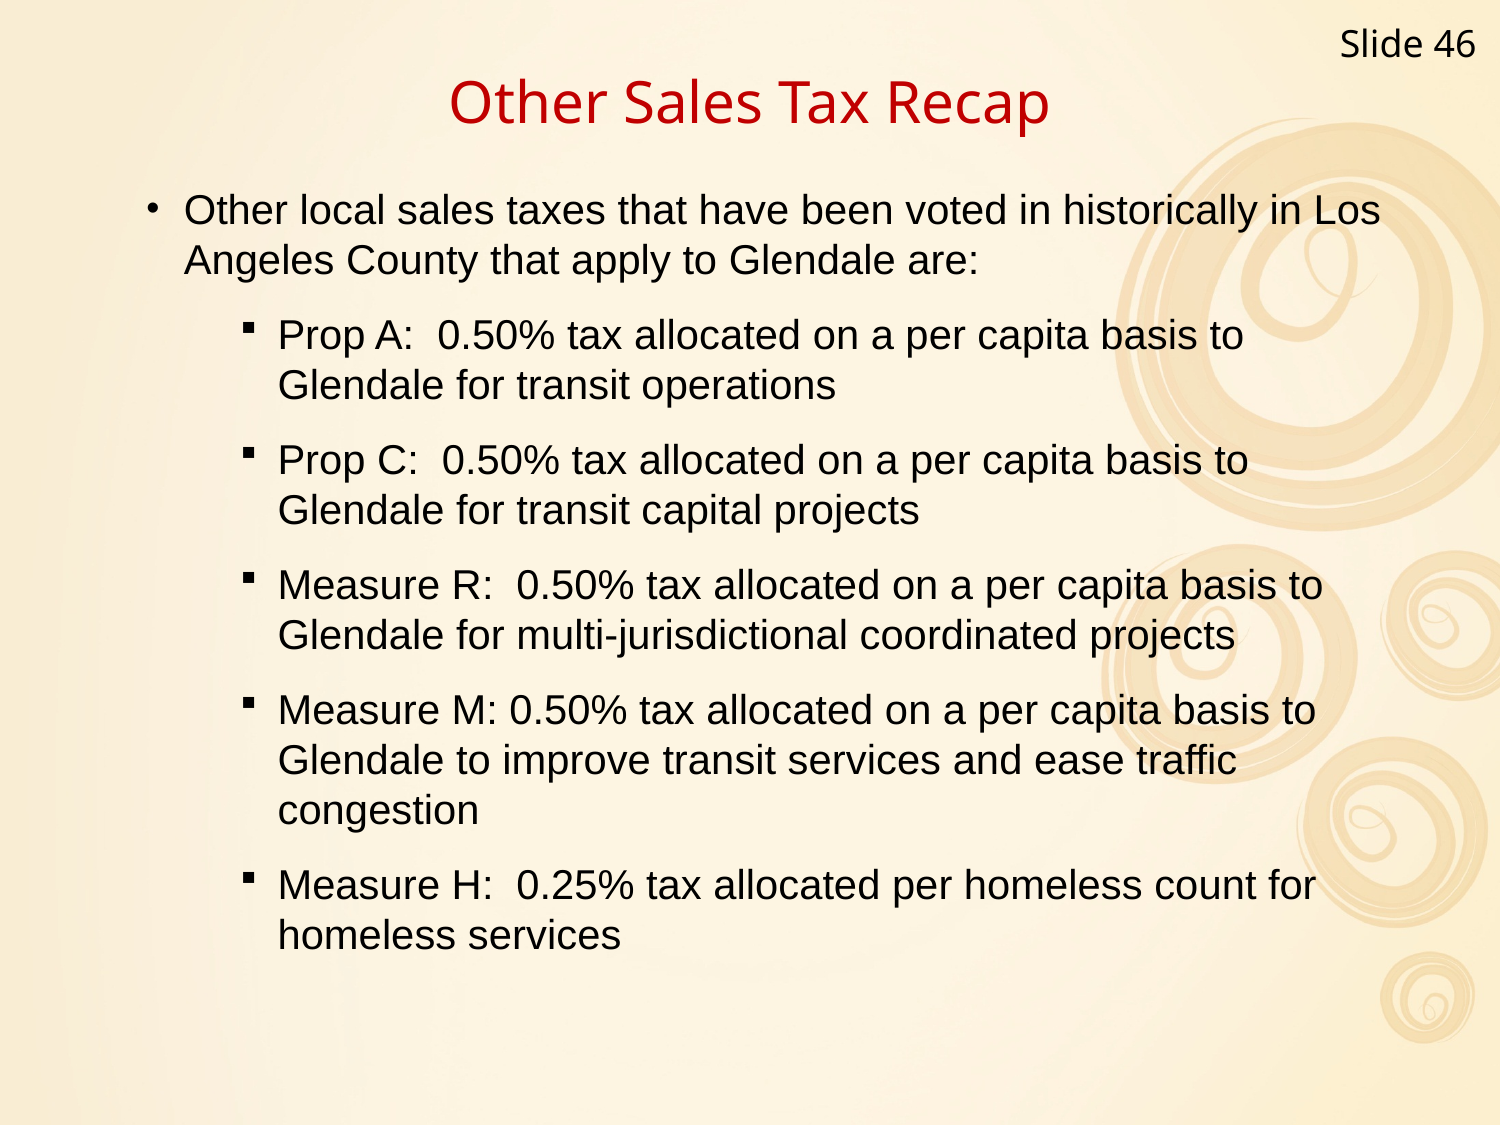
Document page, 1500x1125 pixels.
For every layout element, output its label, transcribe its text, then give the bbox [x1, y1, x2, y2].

text_box Slide 46 [1325, 12, 1500, 88]
picture [0, 0, 1500, 1125]
text_box Other Sales Tax Recap [74, 24, 1425, 174]
text_box Other local sales taxes that have been voted in historically in Los Angeles County that apply to Glendale are: Prop A: 0.50% tax allocated on a per capita basis to Glendale for transit operations Prop C: 0.50% tax allocated on a per capita basis to Glendale for transit capital projects Measure R: 0.50% tax allocated on a per capita basis to Glendale for multi-jurisdictional coordinated projects Measure M: 0.50% tax allocated on a per capita basis to Glendale to improve transit services and ease traffic congestion Measure H: 0.25% tax allocated per homeless count for homeless services [74, 174, 1425, 650]
